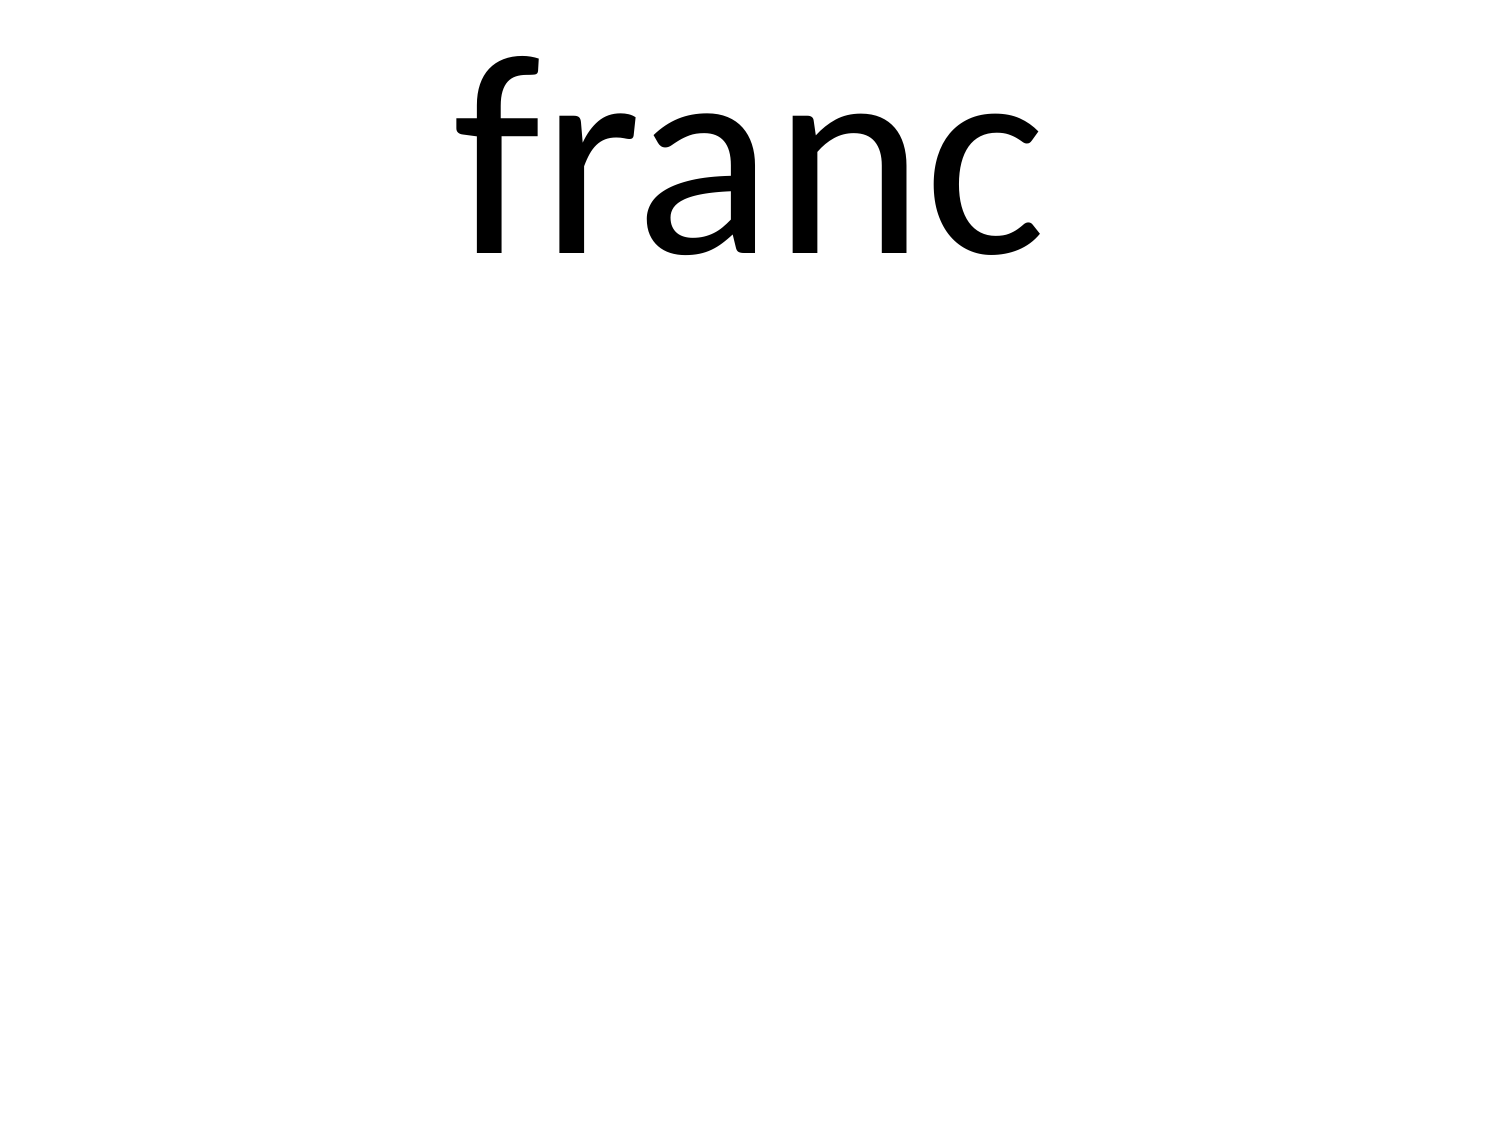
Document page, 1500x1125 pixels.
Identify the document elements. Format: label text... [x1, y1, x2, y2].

title franc [75, 45, 1425, 233]
